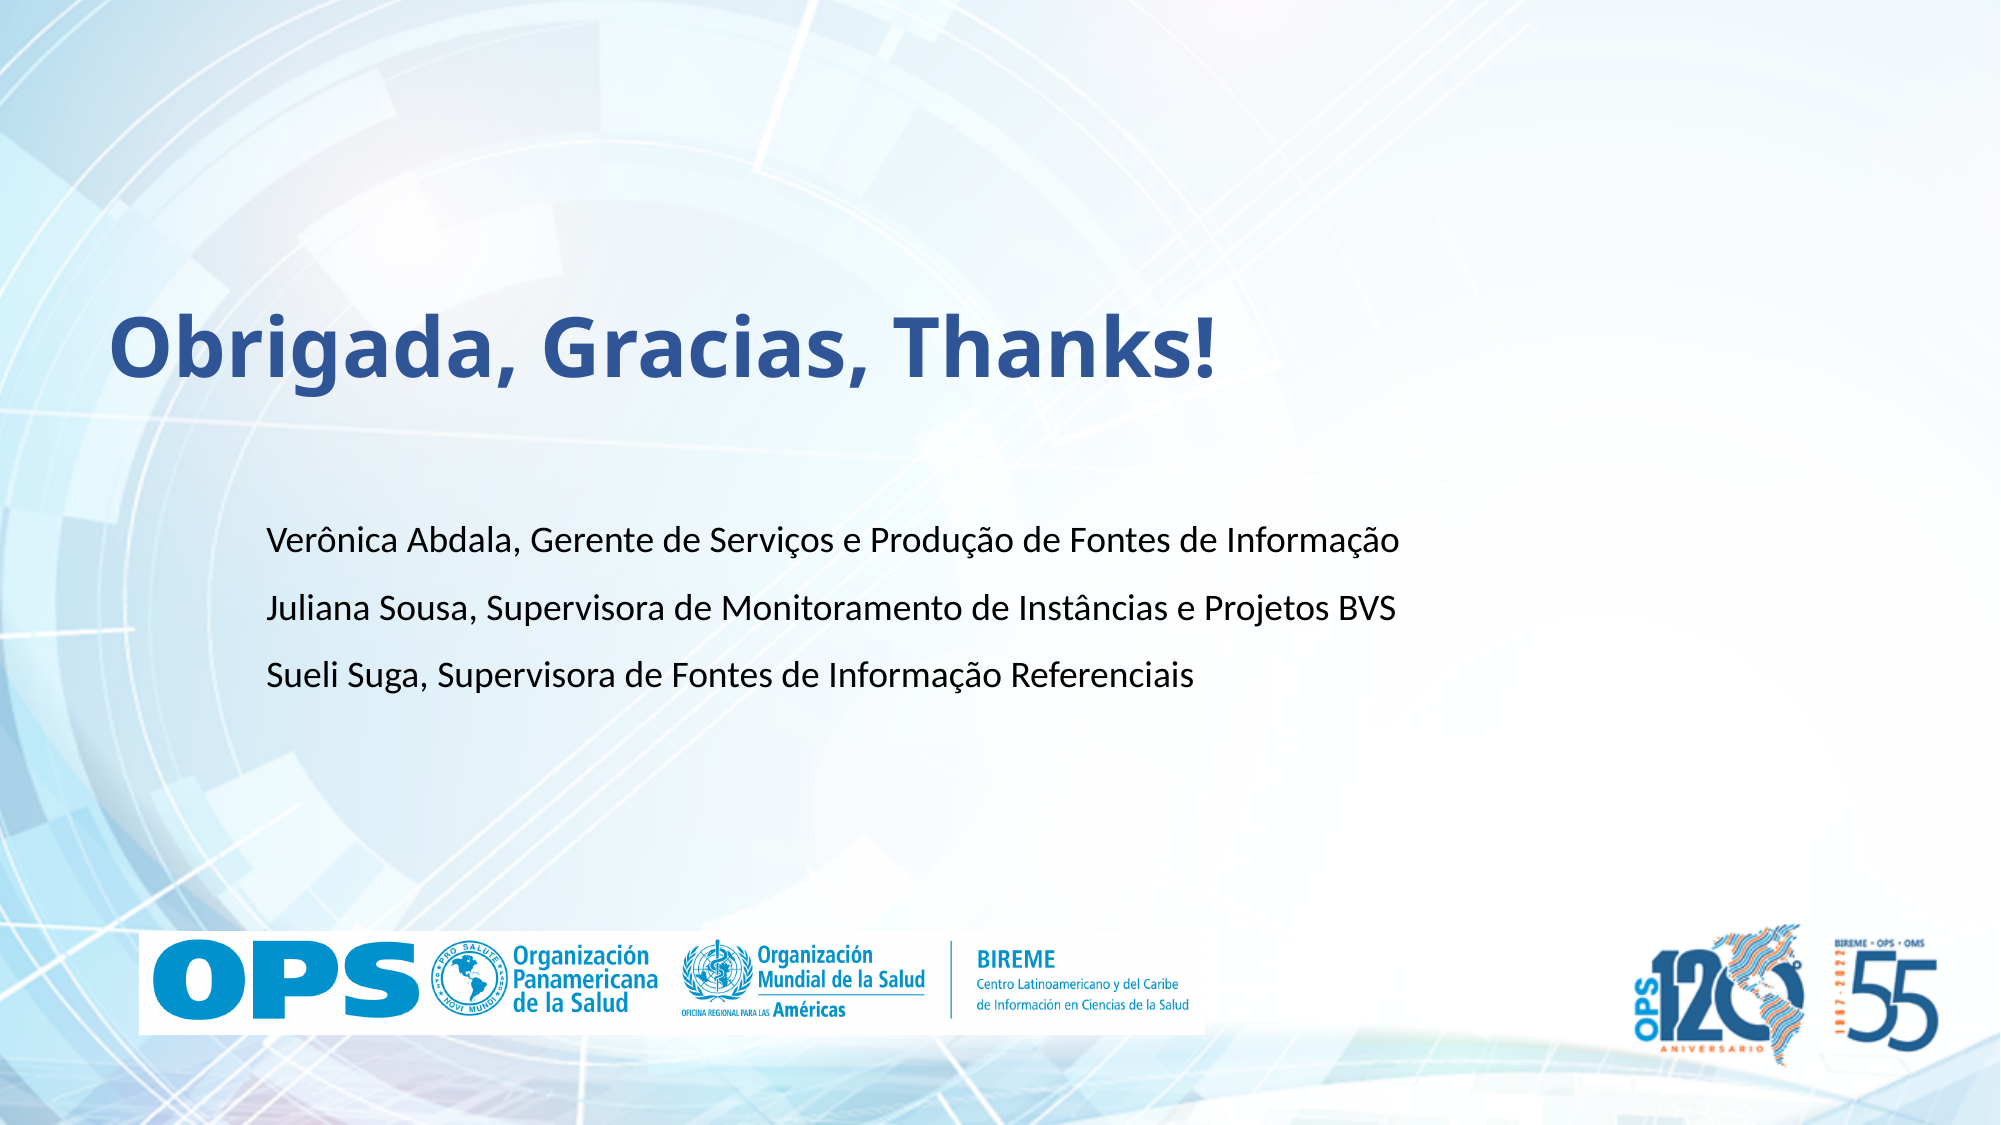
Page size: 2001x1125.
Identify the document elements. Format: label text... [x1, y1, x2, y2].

text_box Obrigada, Gracias, Thanks! [92, 167, 1360, 577]
picture [0, 0, 2001, 1125]
text_box [229, 647, 1179, 734]
text_box Verônica Abdala, Gerente de Serviços e Produção de Fontes de Informação Juliana Sousa, Supervisora de Monitoramento de Instâncias e Projetos BVS Sueli Suga, Supervisora de Fontes de Informação Referenciais [251, 484, 1554, 703]
